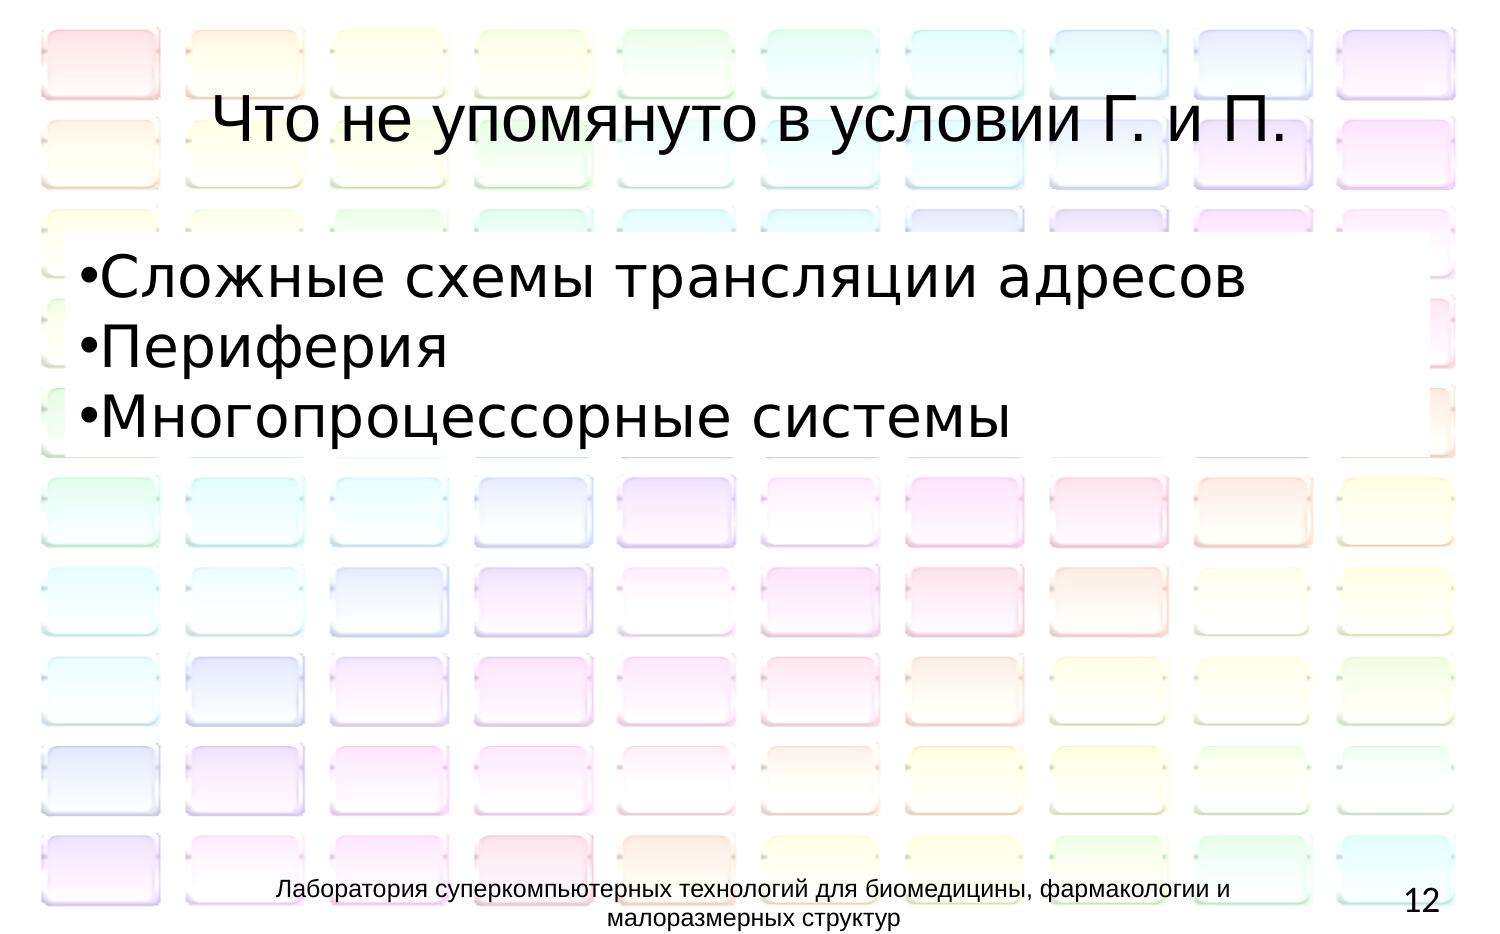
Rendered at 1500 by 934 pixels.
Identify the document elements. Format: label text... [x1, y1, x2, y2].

picture [0, 0, 1500, 933]
text_box Лаборатория суперкомпьютерных технологий для биомедицины, фармакологии и малоразмерных структур [171, 864, 1338, 915]
text_box 12 [1387, 868, 1473, 918]
text_box Сложные схемы трансляции адресов Периферия Многопроцессорные системы [64, 232, 1431, 457]
text_box Что не упомянуто в условии Г. и П. [75, 37, 1425, 193]
